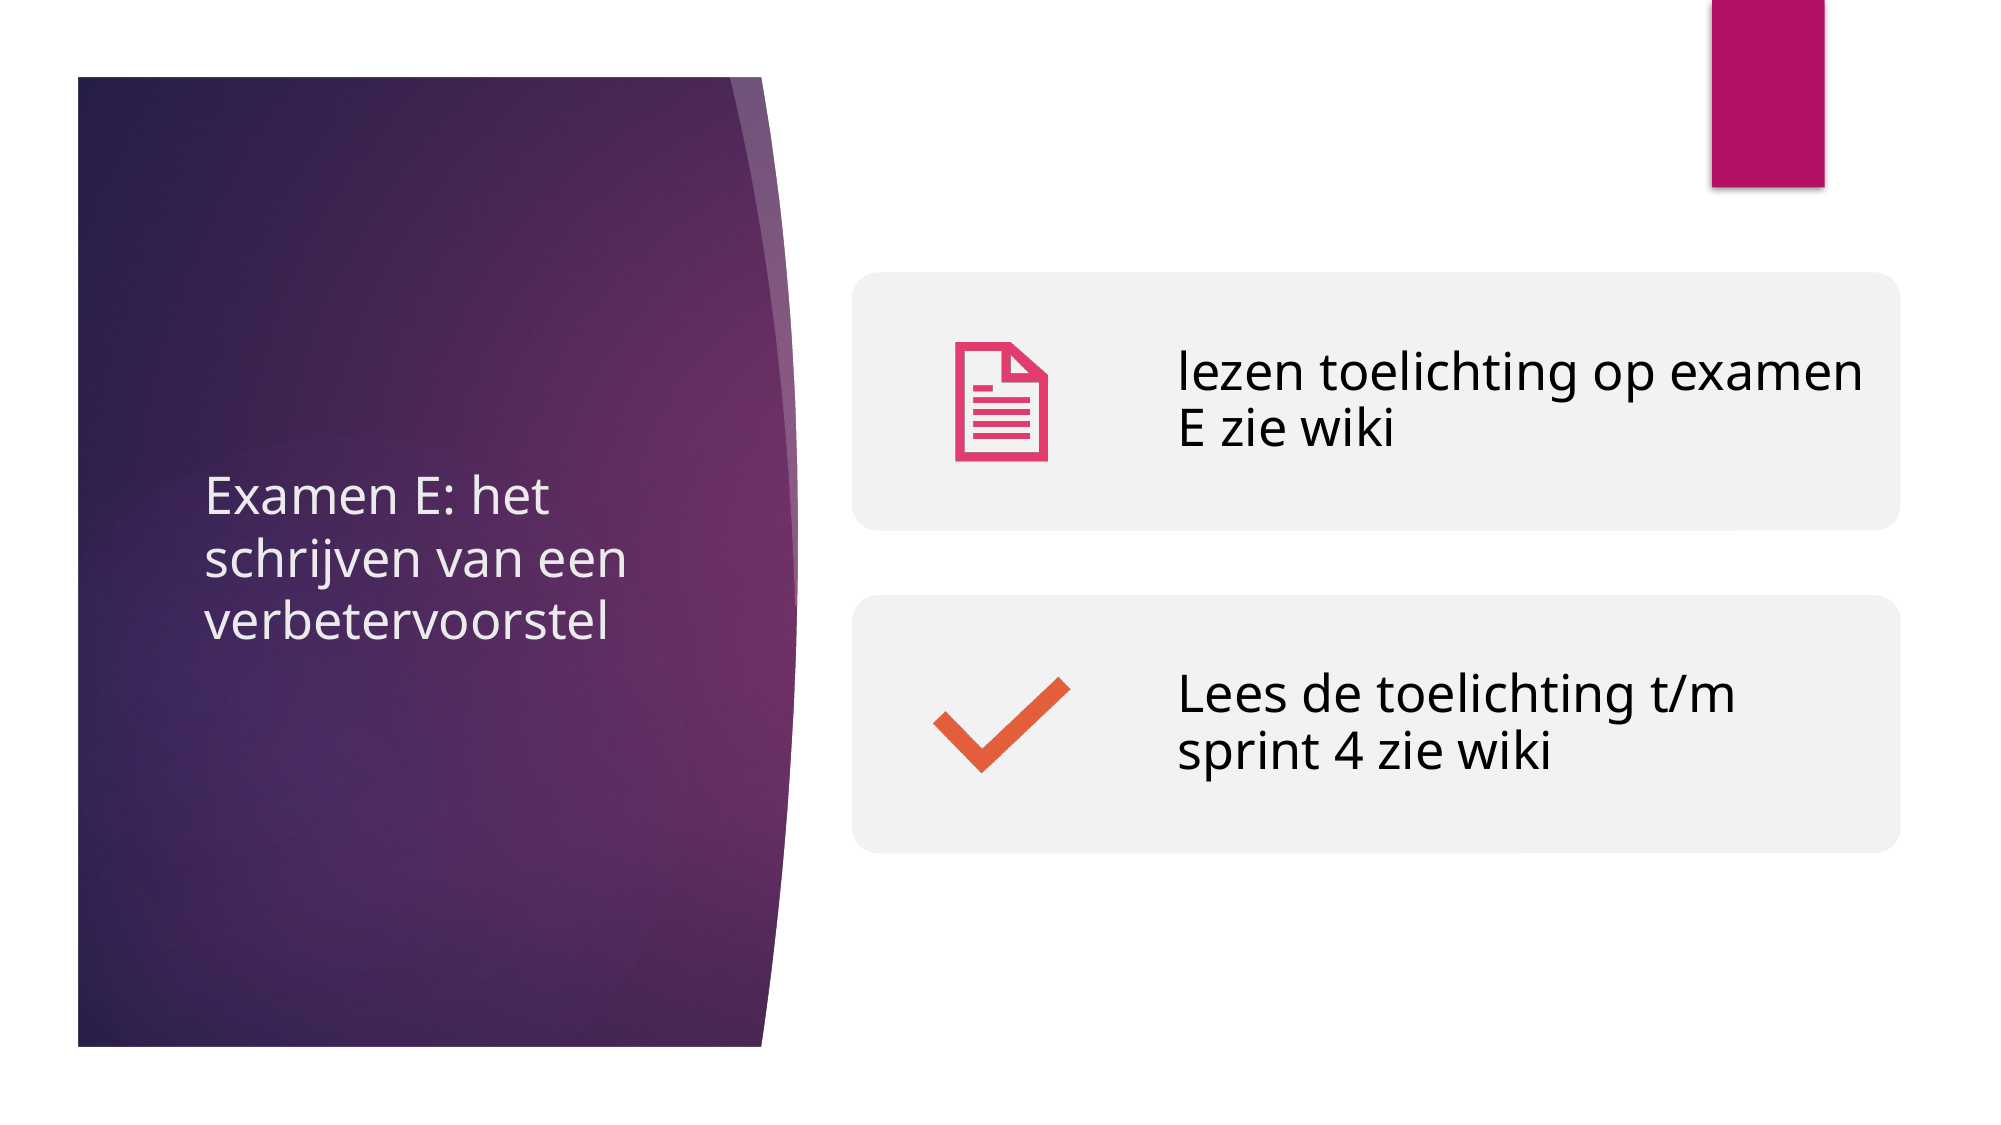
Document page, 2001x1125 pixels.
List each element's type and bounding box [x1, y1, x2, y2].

text_box [0, 0, 2000, 1125]
list [851, 132, 1901, 994]
